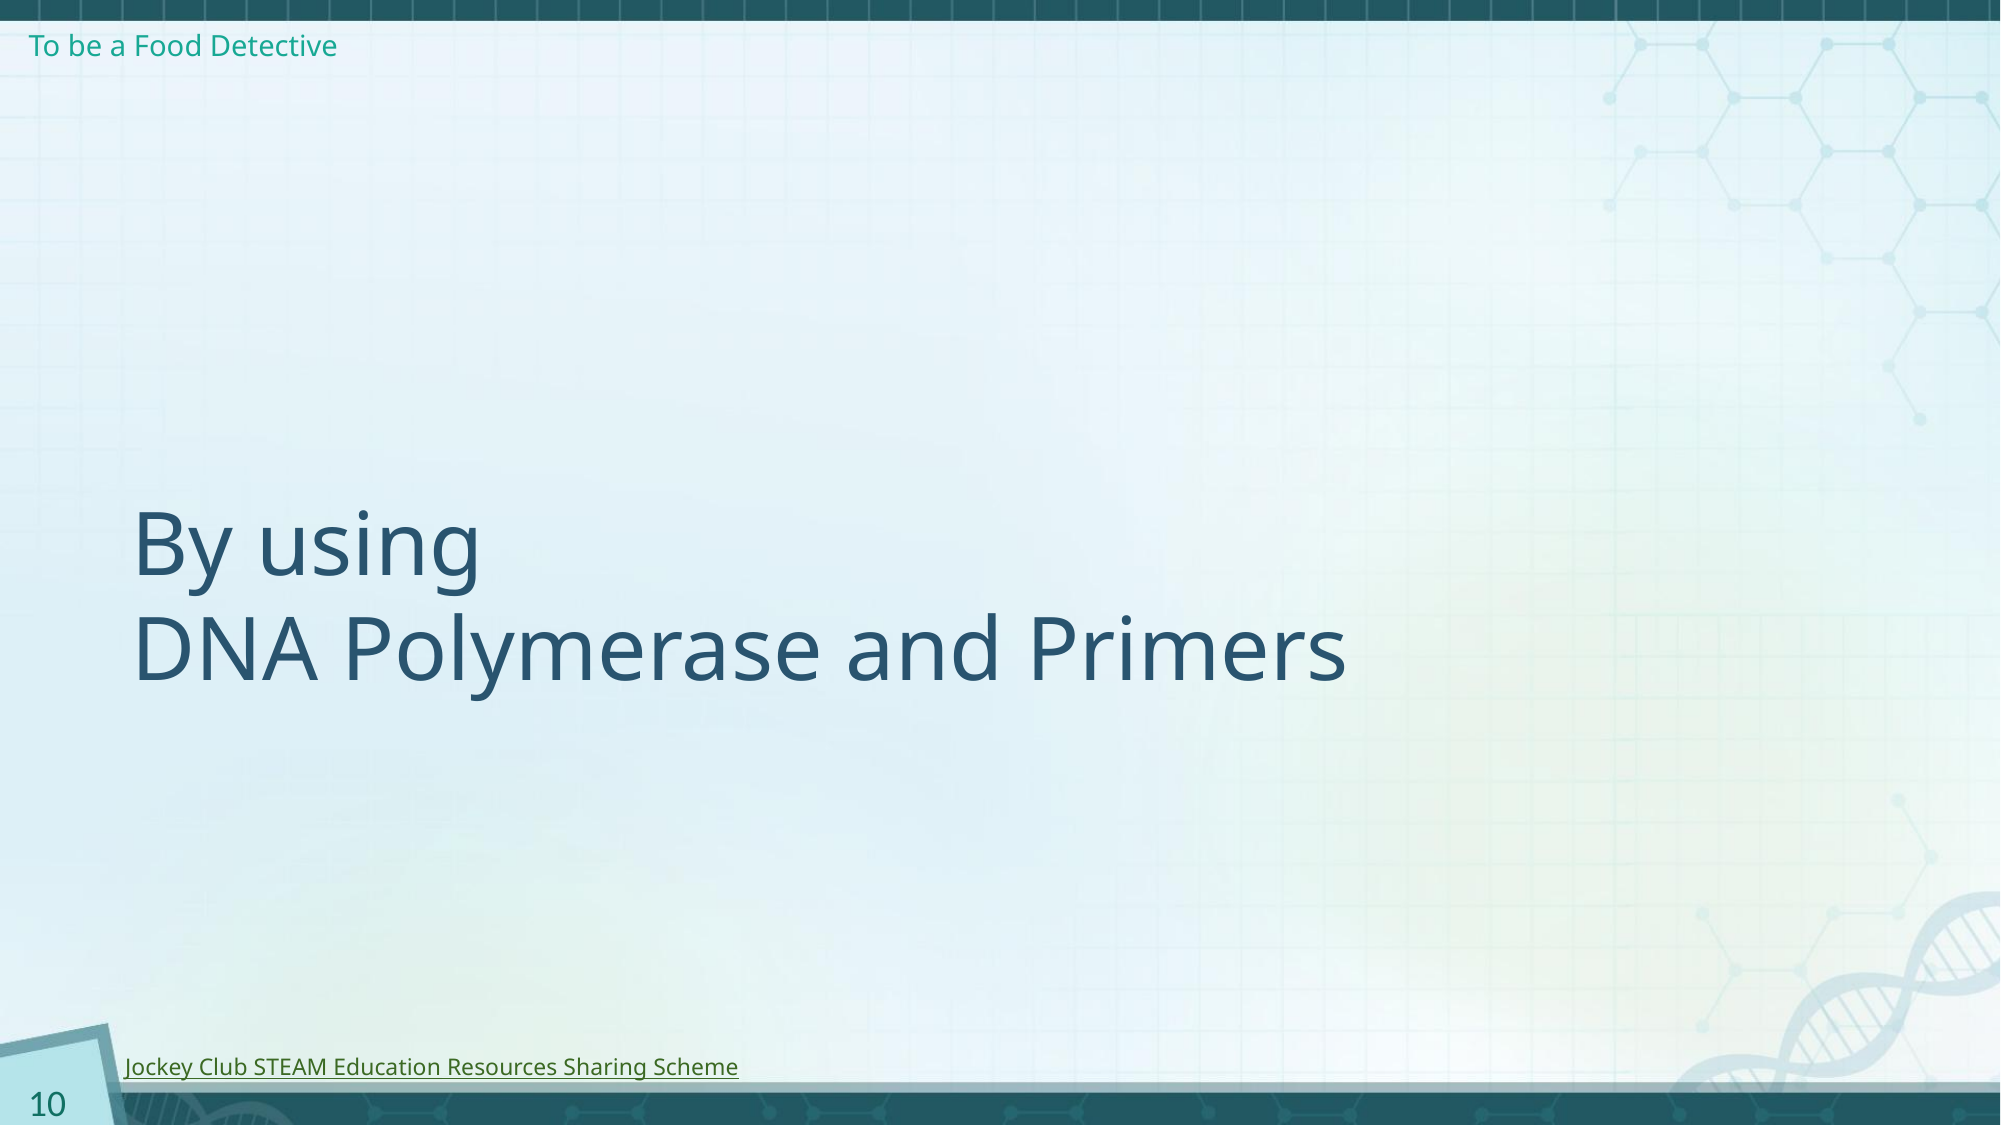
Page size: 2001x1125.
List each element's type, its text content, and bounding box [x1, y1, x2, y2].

text_box By using DNA Polymerase and Primers [111, 442, 1522, 743]
picture [0, 0, 2001, 1125]
slide_number 10 [0, 1071, 96, 1125]
